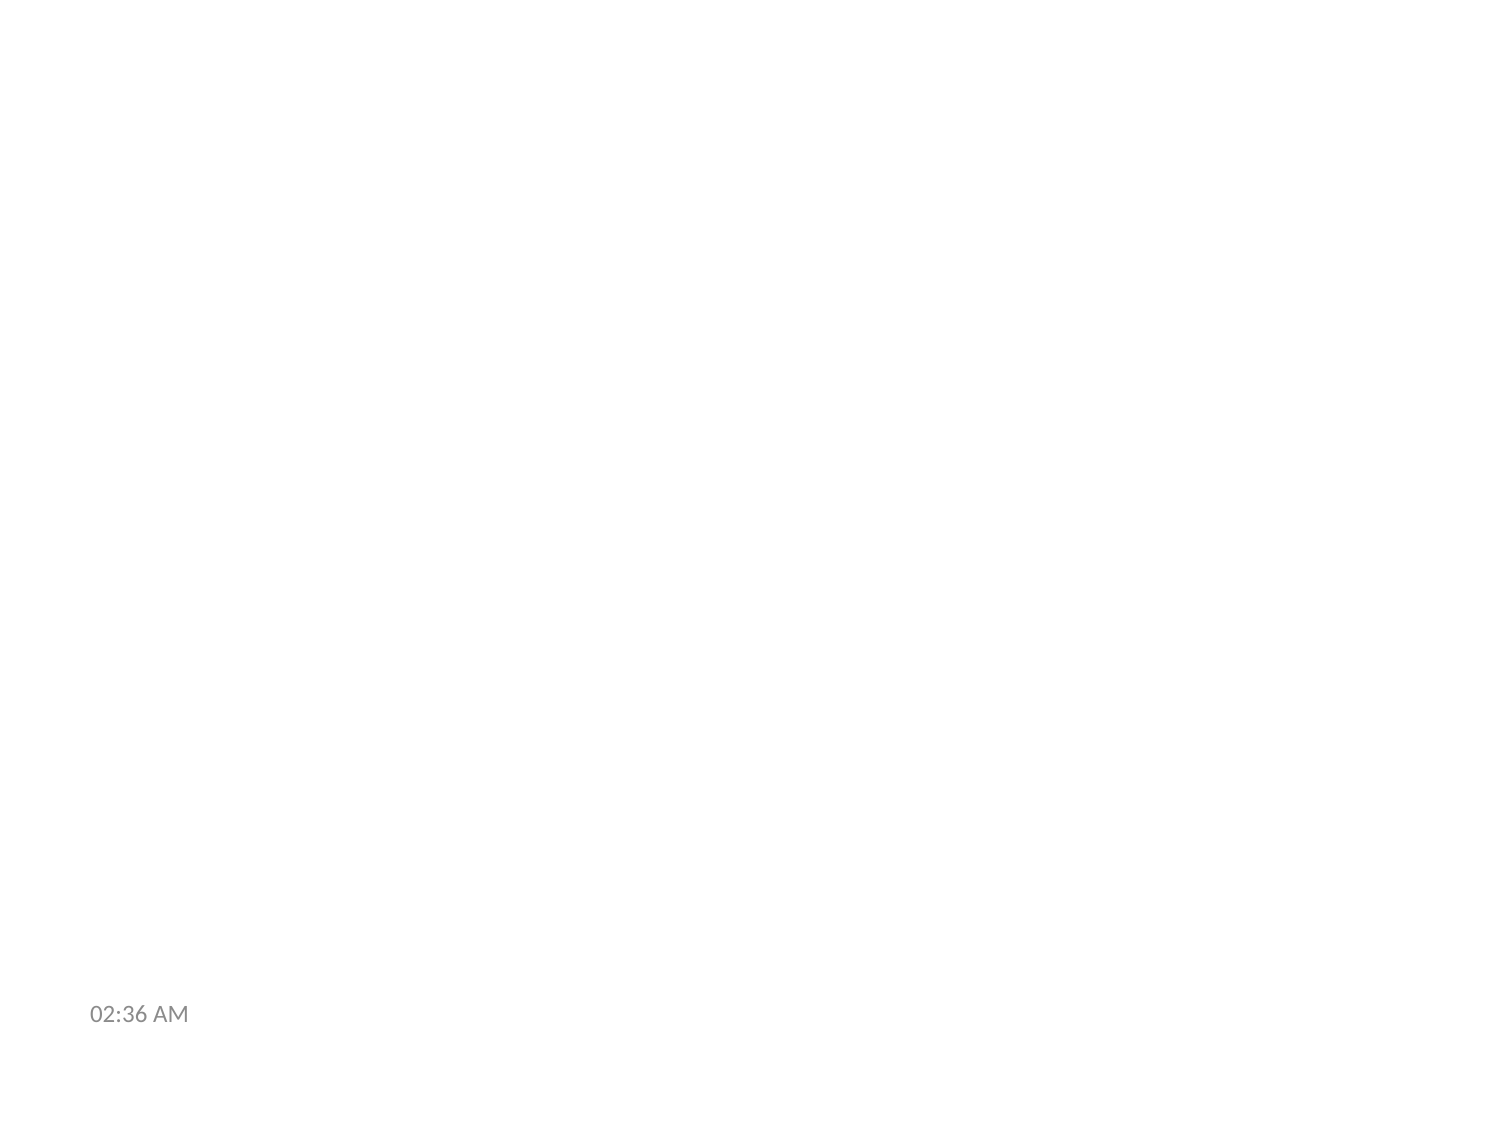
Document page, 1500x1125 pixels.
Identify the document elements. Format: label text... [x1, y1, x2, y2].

text_box 3:35 PM [75, 982, 425, 1043]
